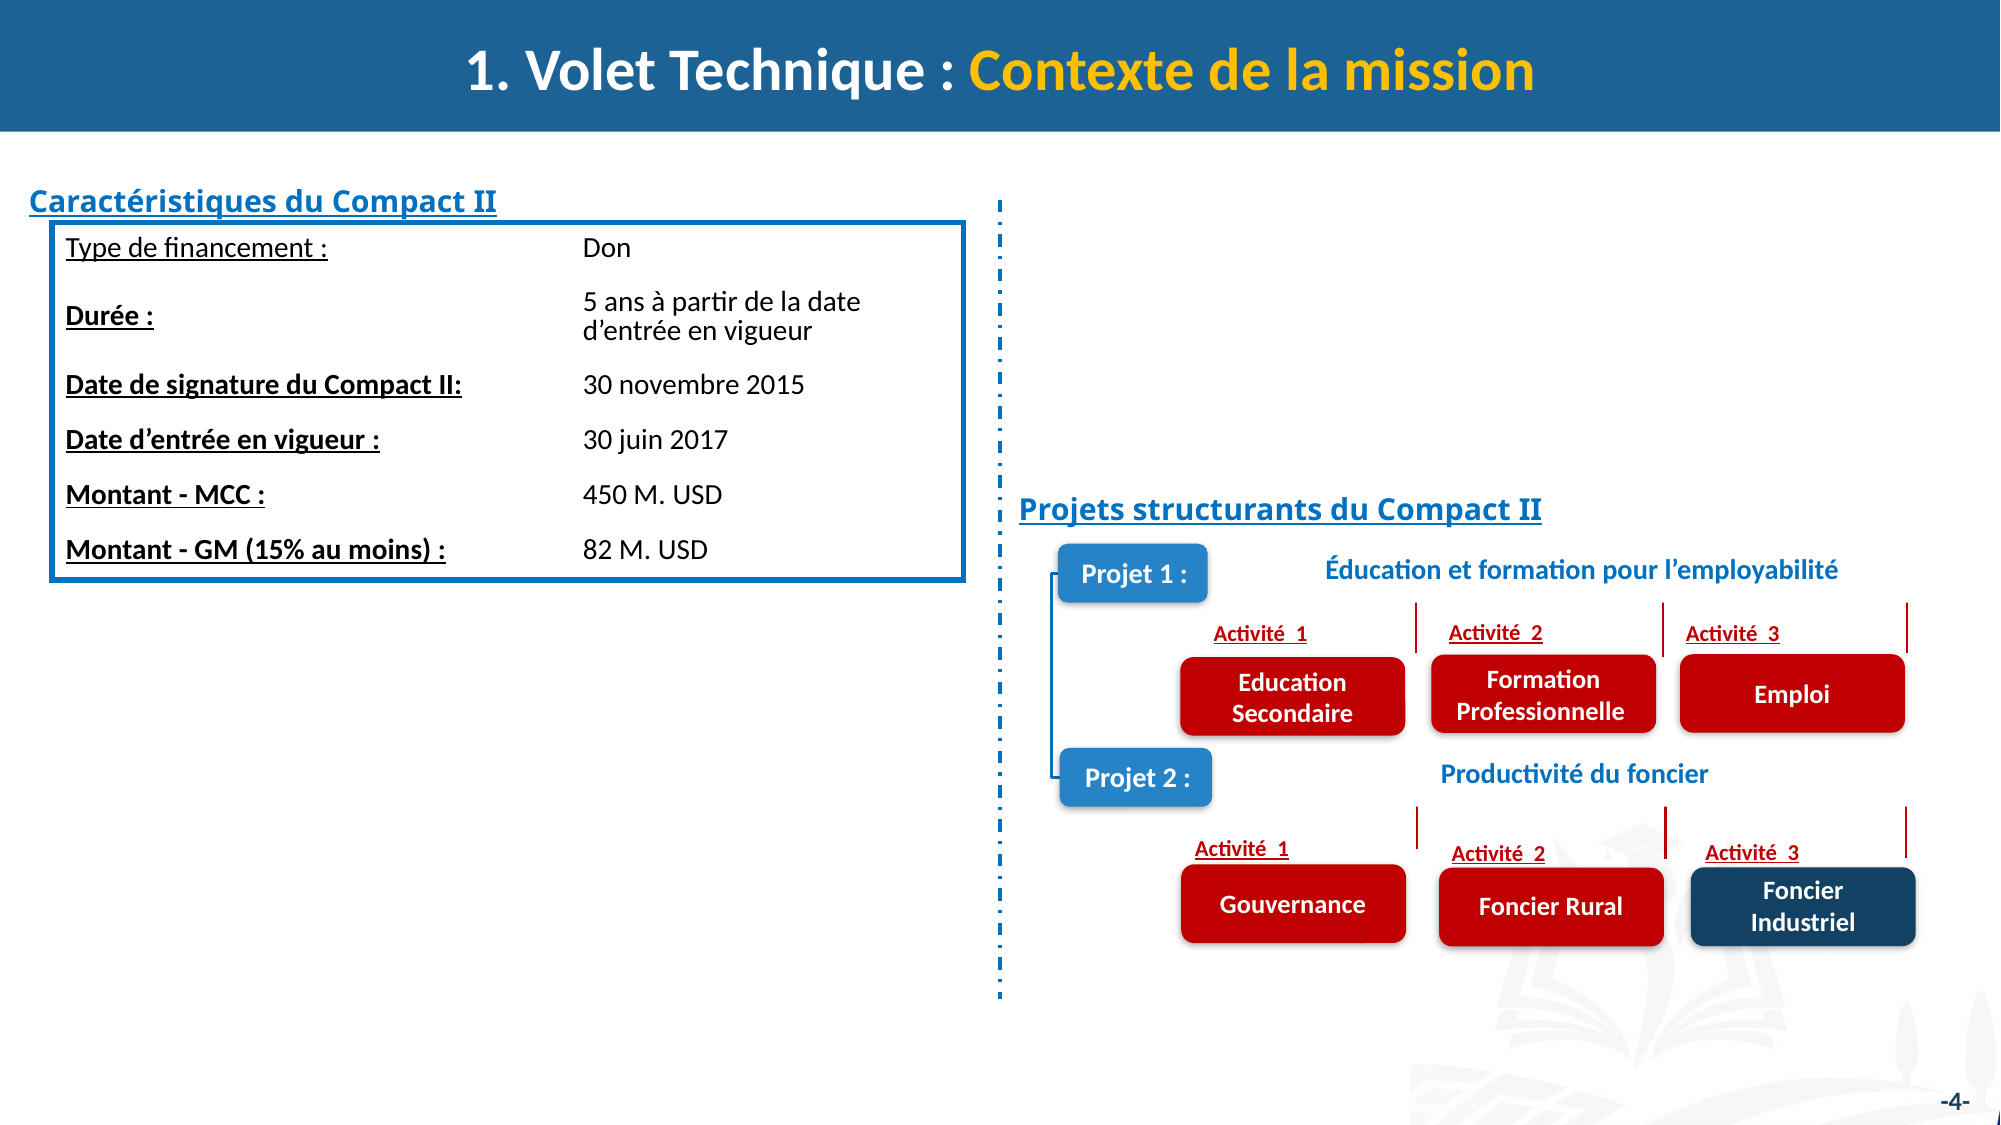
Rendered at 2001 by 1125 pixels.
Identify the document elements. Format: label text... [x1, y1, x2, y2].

table_cell Montant - GM (15% au moins) : [55, 525, 569, 577]
text_box Activité 2 [1434, 610, 1558, 653]
table_cell 450 M. USD [569, 470, 961, 525]
table_cell Montant - MCC : [55, 470, 569, 525]
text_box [1435, 830, 1665, 947]
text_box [1057, 543, 1953, 603]
table_cell Date de signature du Compact II: [55, 359, 569, 414]
table_cell 82 M. USD [569, 525, 961, 577]
text_box Emploi [1680, 654, 1905, 733]
text_box Formation Professionnelle [1431, 654, 1657, 733]
table_header Don [569, 225, 961, 278]
table_cell Date d’entrée en vigueur : [55, 414, 569, 470]
text_box 1. Volet Technique : Contexte de la mission [0, 0, 2000, 134]
text_box Caractéristiques du Compact II [14, 174, 512, 226]
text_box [1689, 829, 1916, 947]
table_cell 5 ans à partir de la date d’entrée en vigueur [569, 278, 961, 359]
text_box Activité 1 [1198, 610, 1323, 653]
table_cell Durée : [55, 278, 569, 359]
text_box Activité 3 [1671, 610, 1795, 653]
table_cell 30 juin 2017 [569, 414, 961, 470]
picture [1409, 759, 2000, 1125]
table_header Type de financement : [55, 225, 569, 278]
text_box Education Secondaire [1180, 657, 1406, 736]
table_cell 30 novembre 2015 [569, 359, 961, 414]
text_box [1179, 826, 1407, 944]
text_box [1059, 747, 1953, 807]
text_box Projets structurants du Compact II [1004, 483, 1557, 535]
